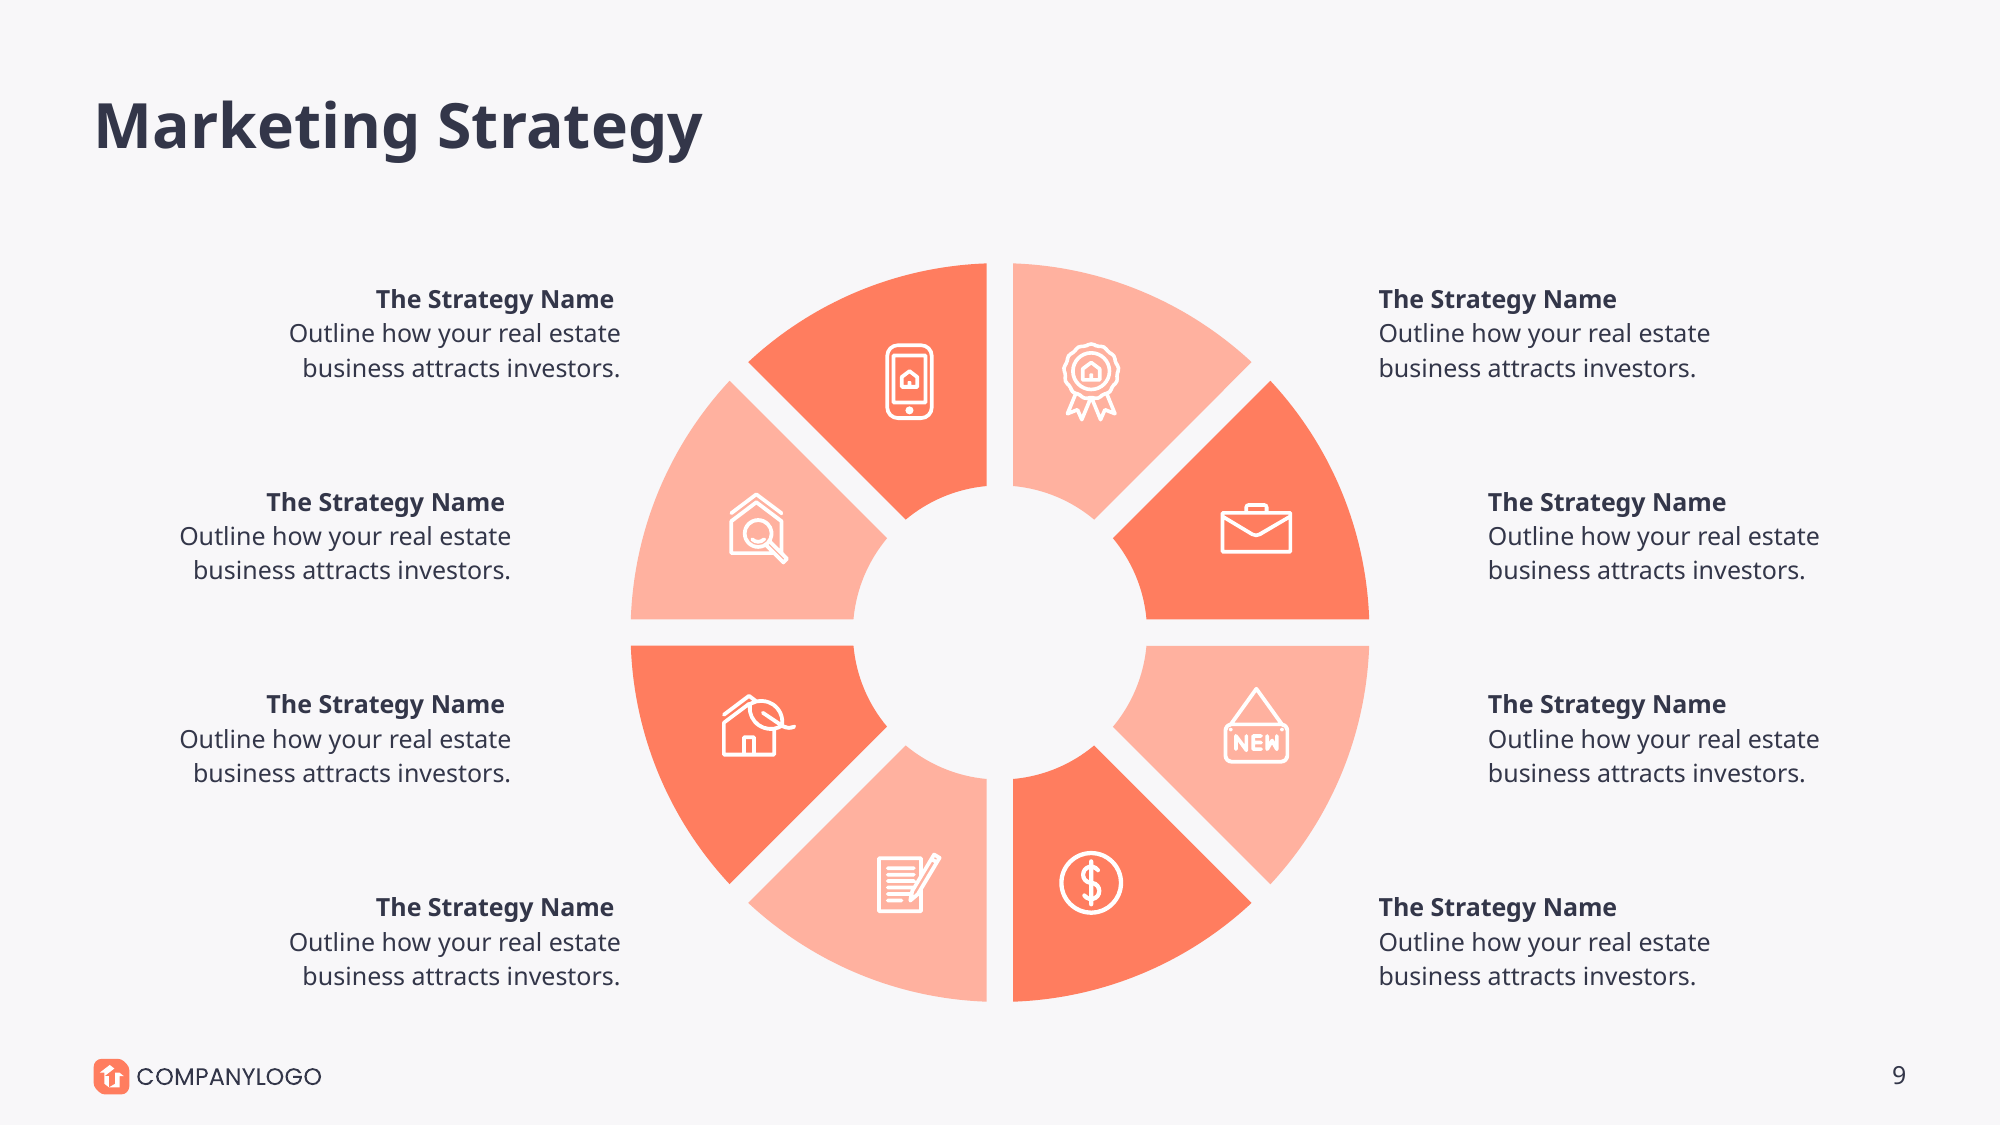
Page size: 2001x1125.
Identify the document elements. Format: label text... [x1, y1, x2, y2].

text_box The Strategy Name Outline how your real estate business attracts investors. [1487, 684, 1907, 788]
text_box The Strategy Name Outline how your real estate business attracts investors. [1487, 481, 1907, 586]
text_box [630, 263, 1370, 1002]
title Marketing Strategy [93, 85, 1907, 162]
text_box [93, 278, 622, 993]
text_box The Strategy Name Outline how your real estate business attracts investors. [1378, 278, 1797, 383]
text_box The Strategy Name Outline how your real estate business attracts investors. [1378, 887, 1797, 991]
